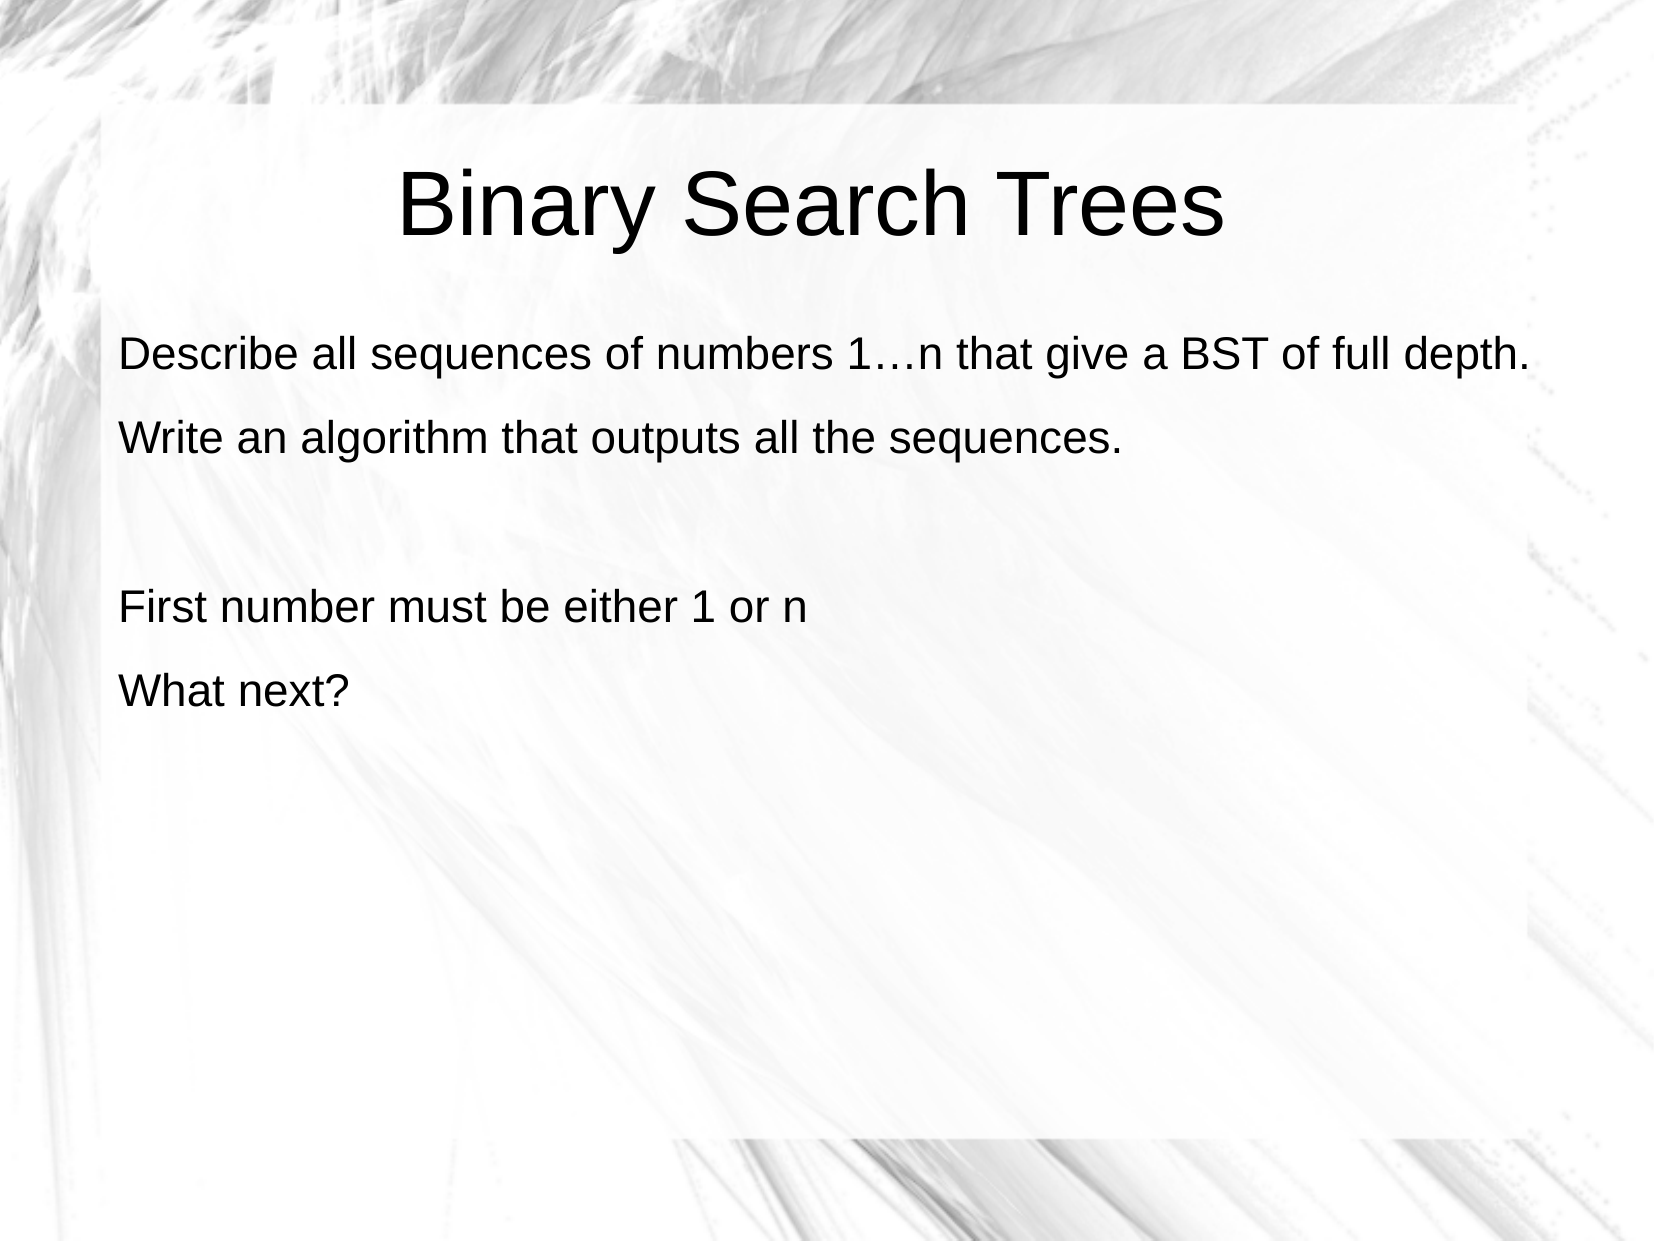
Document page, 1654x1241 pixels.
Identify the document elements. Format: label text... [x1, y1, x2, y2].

list Describe all sequences of numbers 1…n that give a BST of full depth. Write an algorithm that outputs all the sequences. First number must be either 1 or n What next? [118, 319, 1571, 1109]
title Binary Search Trees [118, 93, 1506, 299]
picture [0, 0, 1654, 1241]
